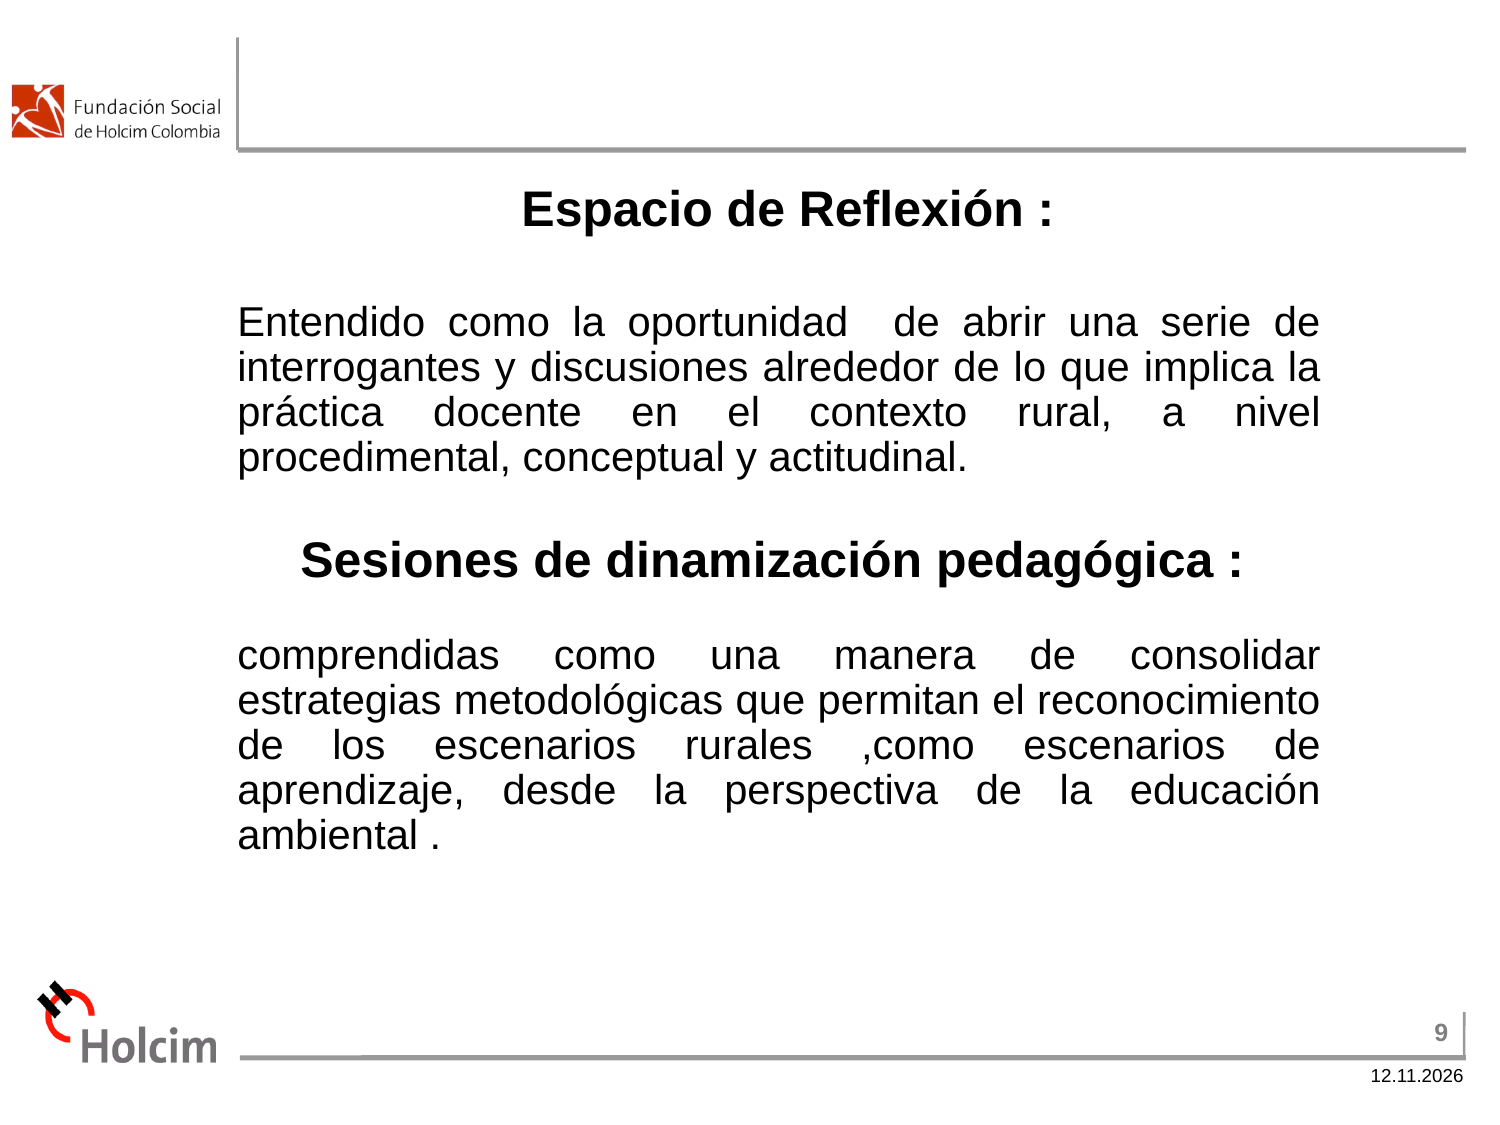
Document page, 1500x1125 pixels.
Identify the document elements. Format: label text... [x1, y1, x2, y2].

text_box Espacio de Reflexión : [506, 175, 1070, 245]
picture [0, 70, 235, 168]
text_box Sesiones de dinamización pedagógica : [285, 527, 1260, 596]
text_box Entendido como la oportunidad de abrir una serie de interrogantes y discusiones alrededor de lo que implica la práctica docente en el contexto rural, a nivel procedimental, conceptual y actitudinal. comprendidas como una manera de consolidar estrategias metodológicas que permitan el reconocimiento de los escenarios rurales ,como escenarios de aprendizaje, desde la perspectiva de la educación ambiental . [222, 222, 1336, 866]
picture [37, 980, 216, 1063]
